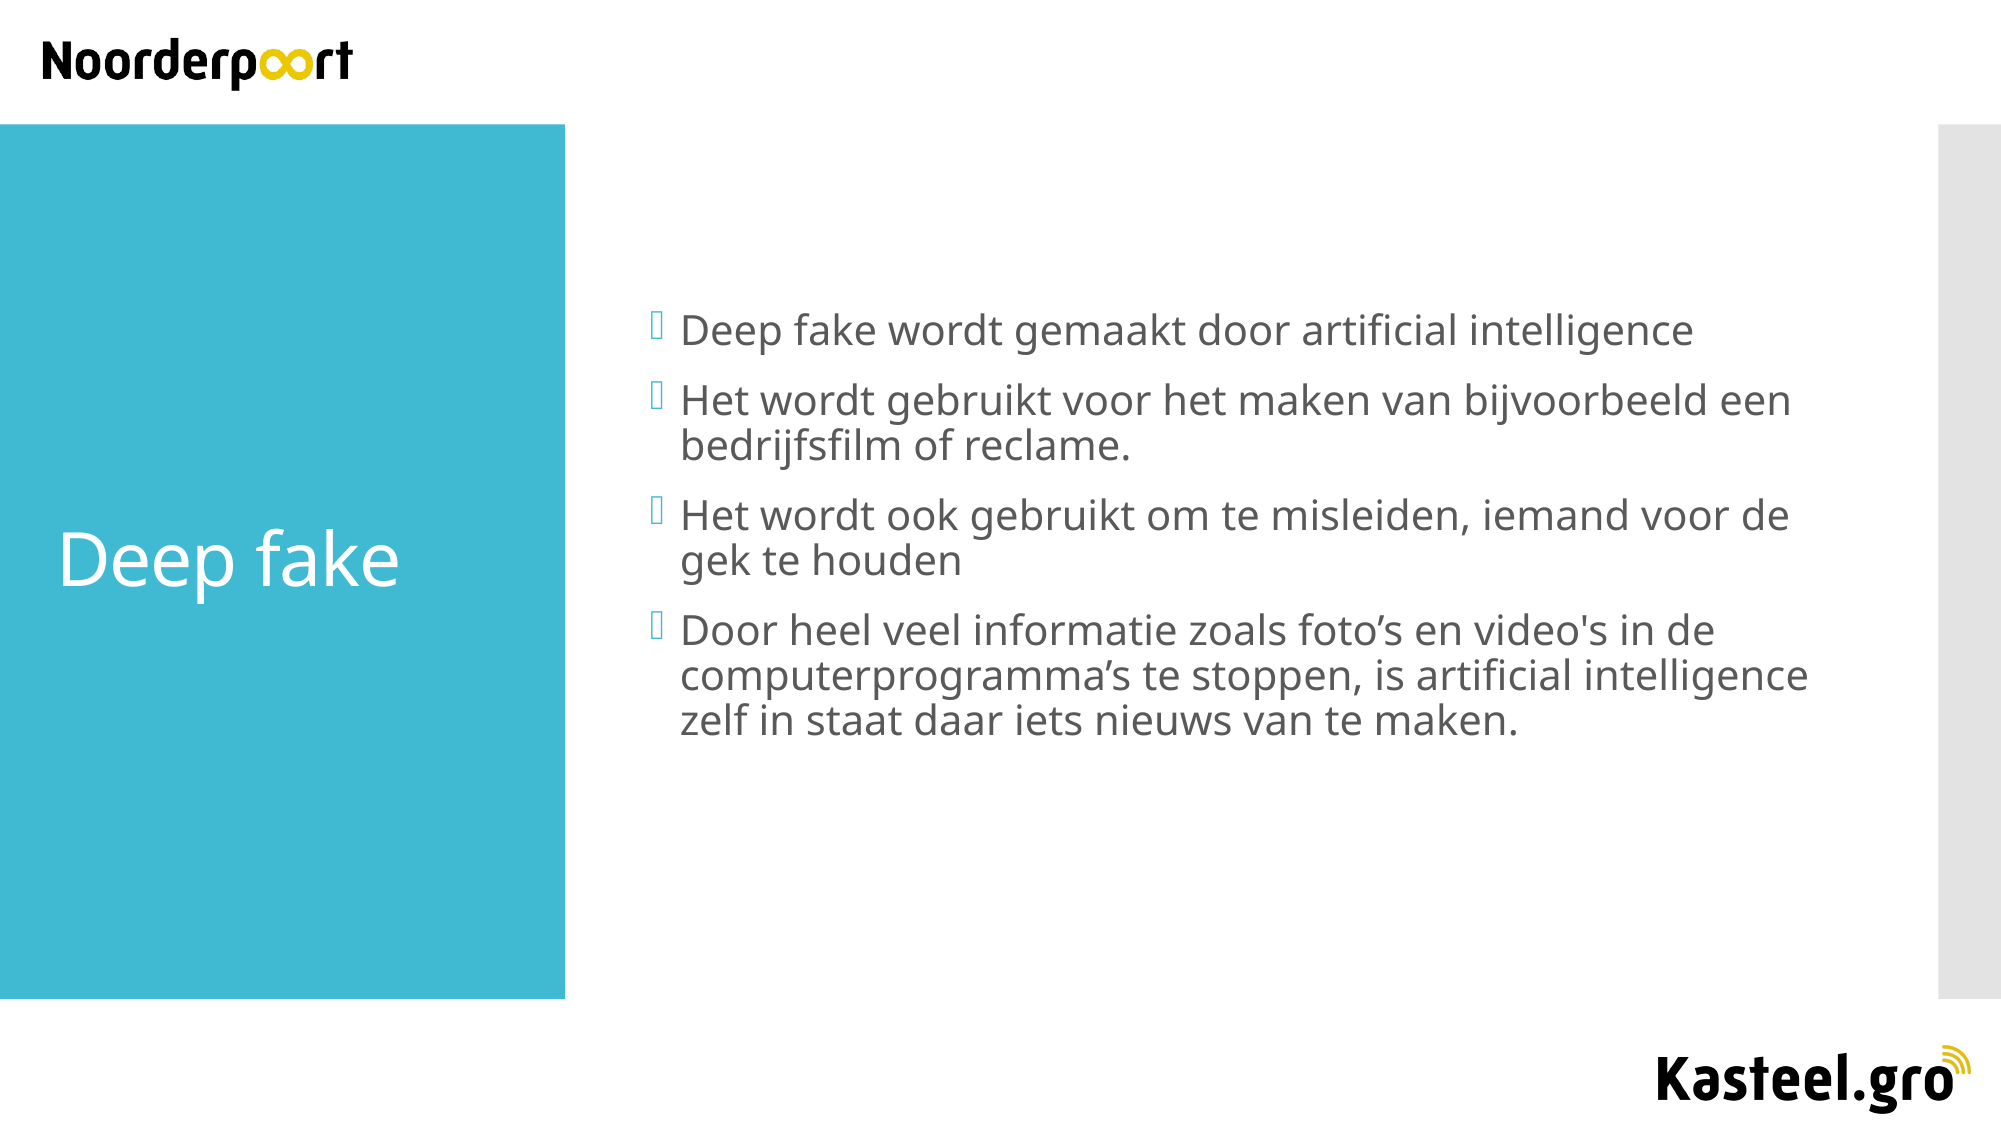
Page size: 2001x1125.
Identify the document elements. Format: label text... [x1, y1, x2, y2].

list Deep fake wordt gemaakt door artificial intelligence Het wordt gebruikt voor het maken van bijvoorbeeld een bedrijfsfilm of reclame. Het wordt ook gebruikt om te misleiden, iemand voor de gek te houden Door heel veel informatie zoals foto’s en video's in de computerprogramma’s te stoppen, is artificial intelligence zelf in staat daar iets nieuws van te maken. [634, 141, 1835, 982]
picture [41, 35, 354, 92]
picture [1657, 1045, 1971, 1114]
title Deep fake [41, 184, 525, 940]
